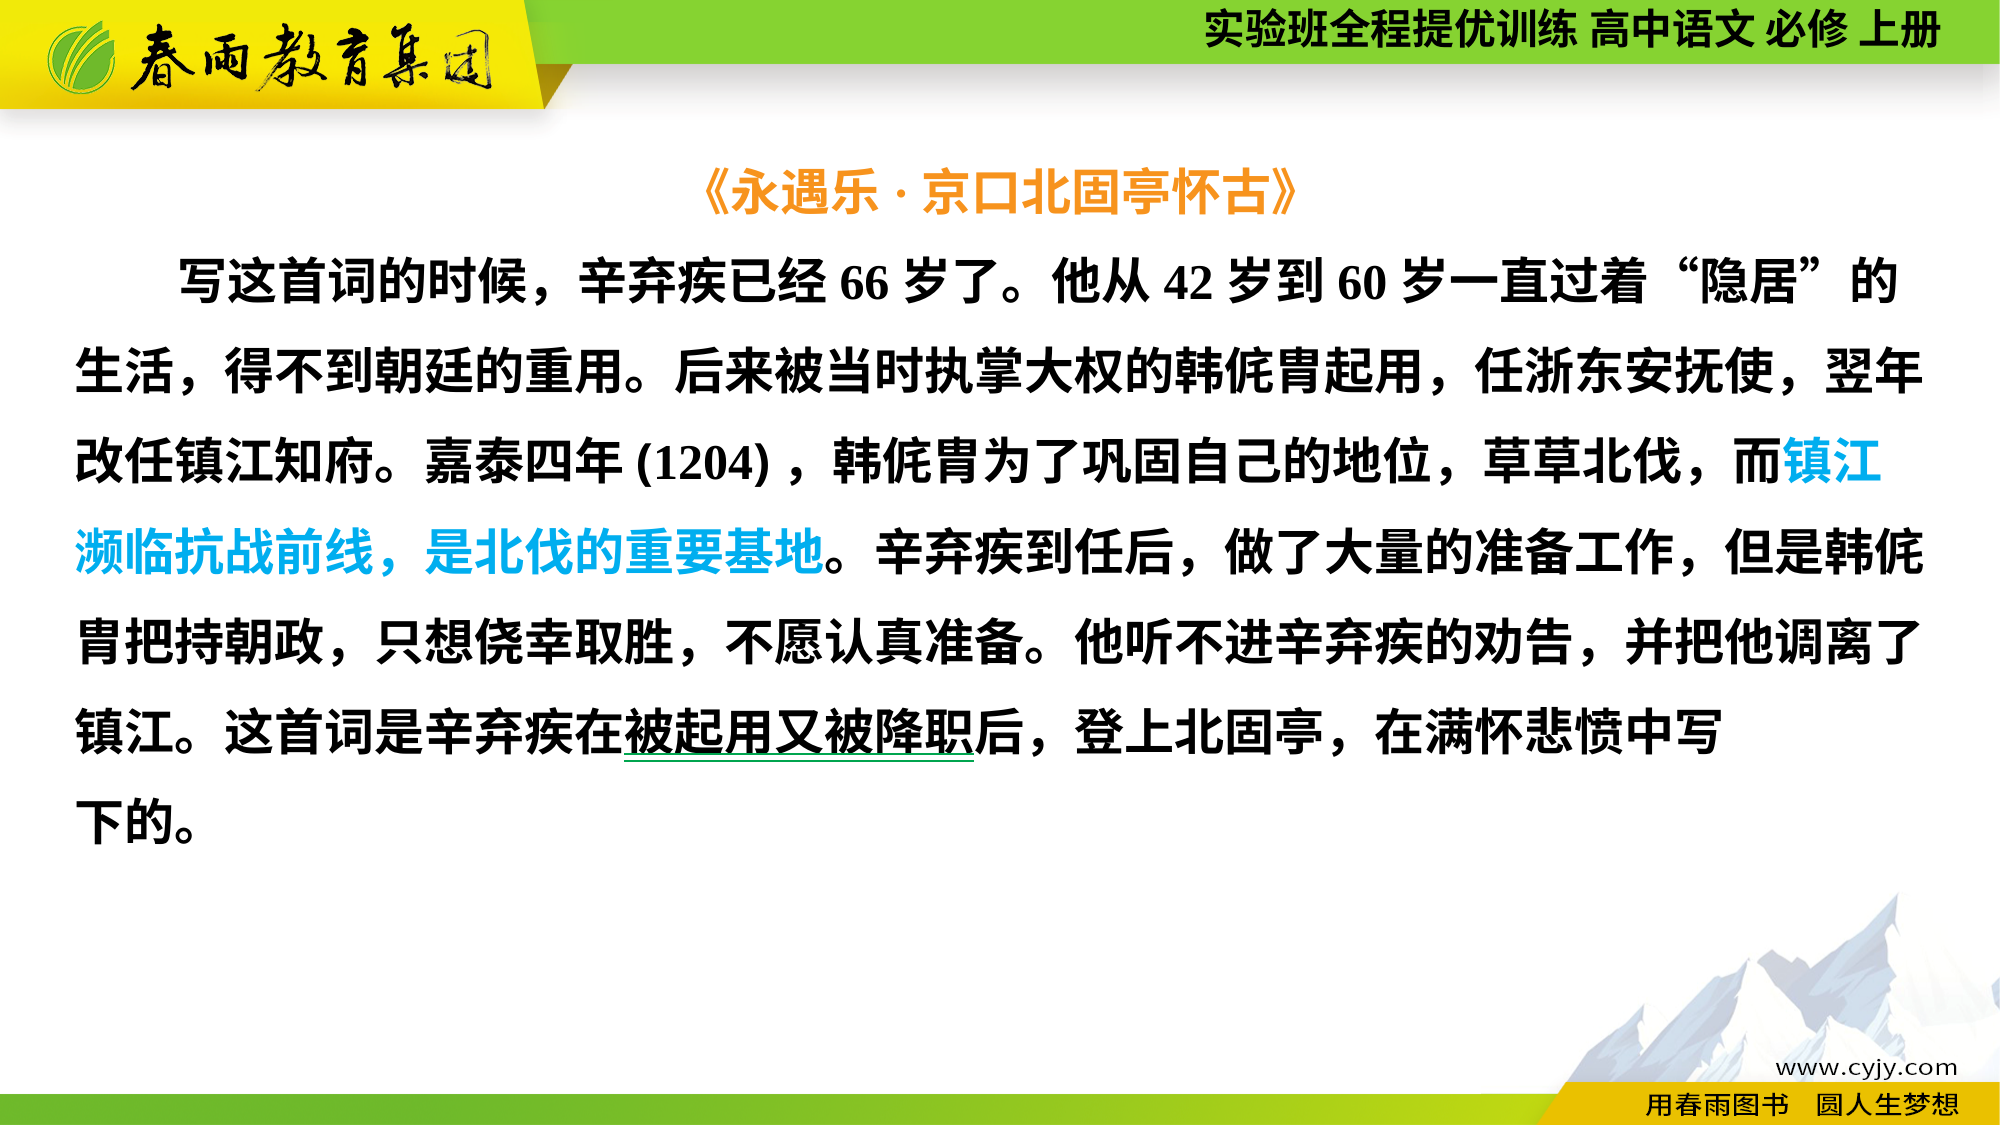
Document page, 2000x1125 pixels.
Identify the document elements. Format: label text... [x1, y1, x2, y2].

list 《永遇乐·京口北固亭怀古》 写这首词的时候，辛弃疾已经66岁了。他从42岁到60岁一直过着“隐居”的生活，得不到朝廷的重用。后来被当时执掌大权的韩侂胄起用，任浙东安抚使，翌年改任镇江知府。嘉泰四年(1204)，韩侂胄为了巩固自己的地位，草草北伐，而镇江濒临抗战前线，是北伐的重要基地。辛弃疾到任后，做了大量的准备工作，但是韩侂胄把持朝政，只想侥幸取胜，不愿认真准备。他听不进辛弃疾的劝告，并把他调离了镇江。这首词是辛弃疾在被起用又被降职后，登上北固亭，在满怀悲愤中写 下的。 [59, 122, 1944, 865]
picture [0, 0, 2000, 1125]
